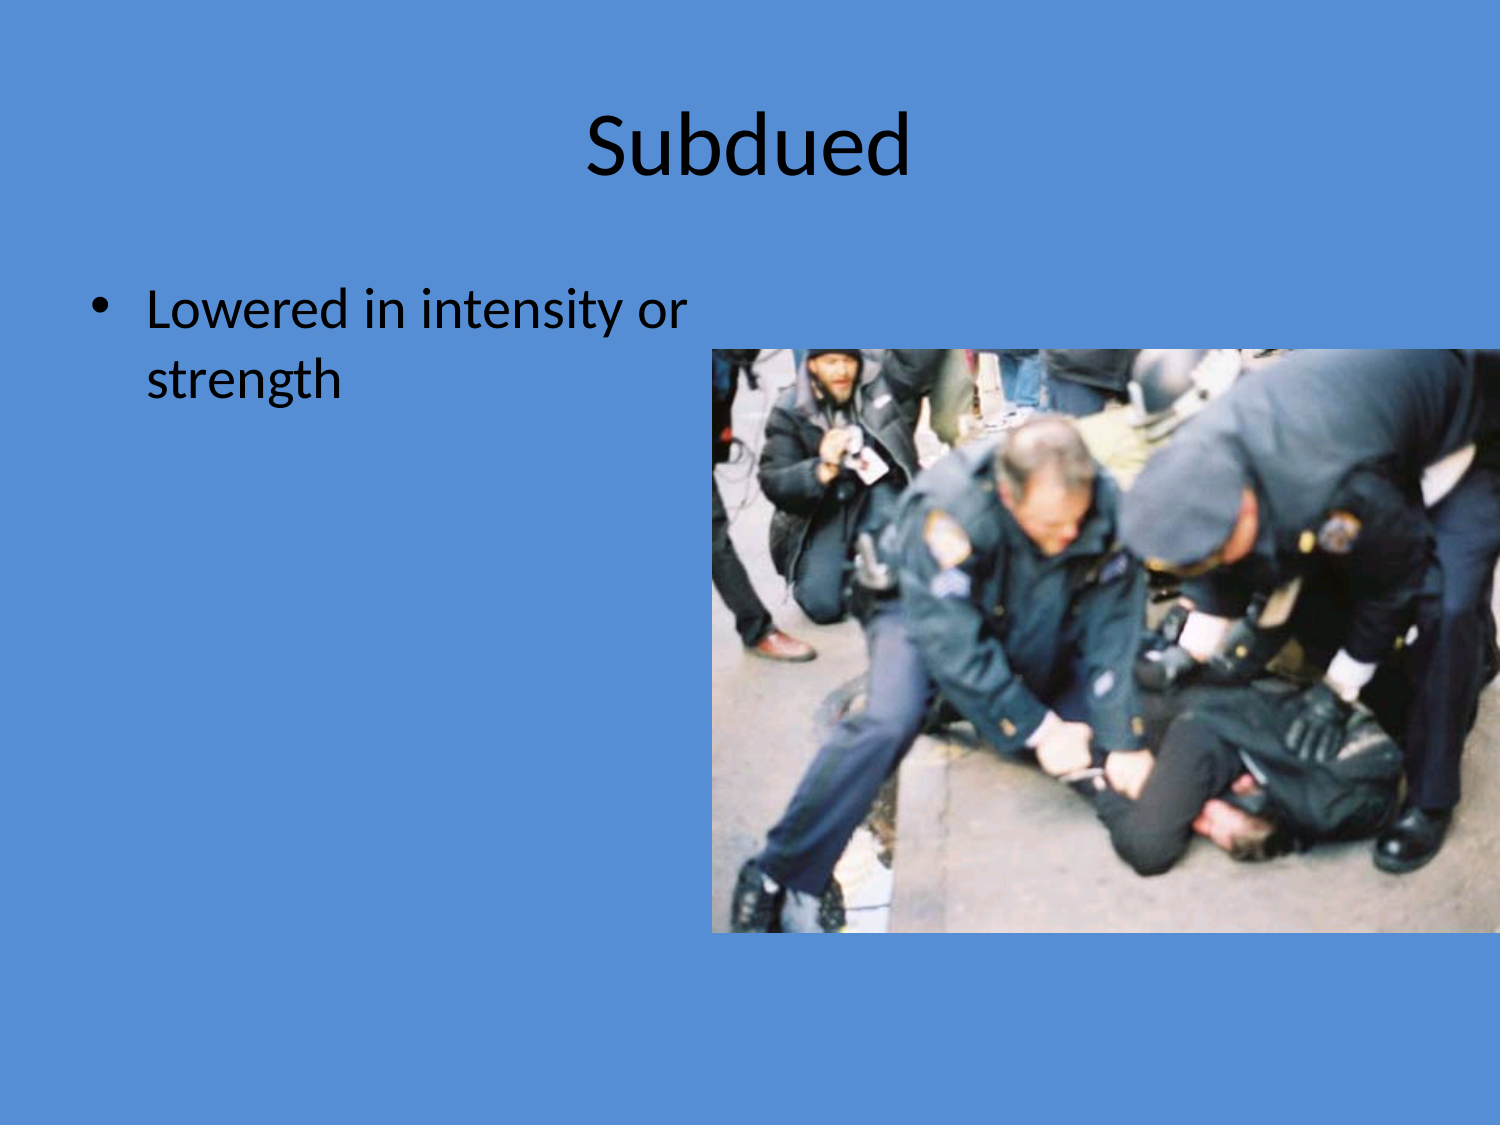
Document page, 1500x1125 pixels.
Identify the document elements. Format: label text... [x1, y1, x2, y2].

title Subdued [75, 45, 1425, 233]
list Lowered in intensity or strength [75, 262, 738, 1005]
picture [712, 349, 1500, 934]
